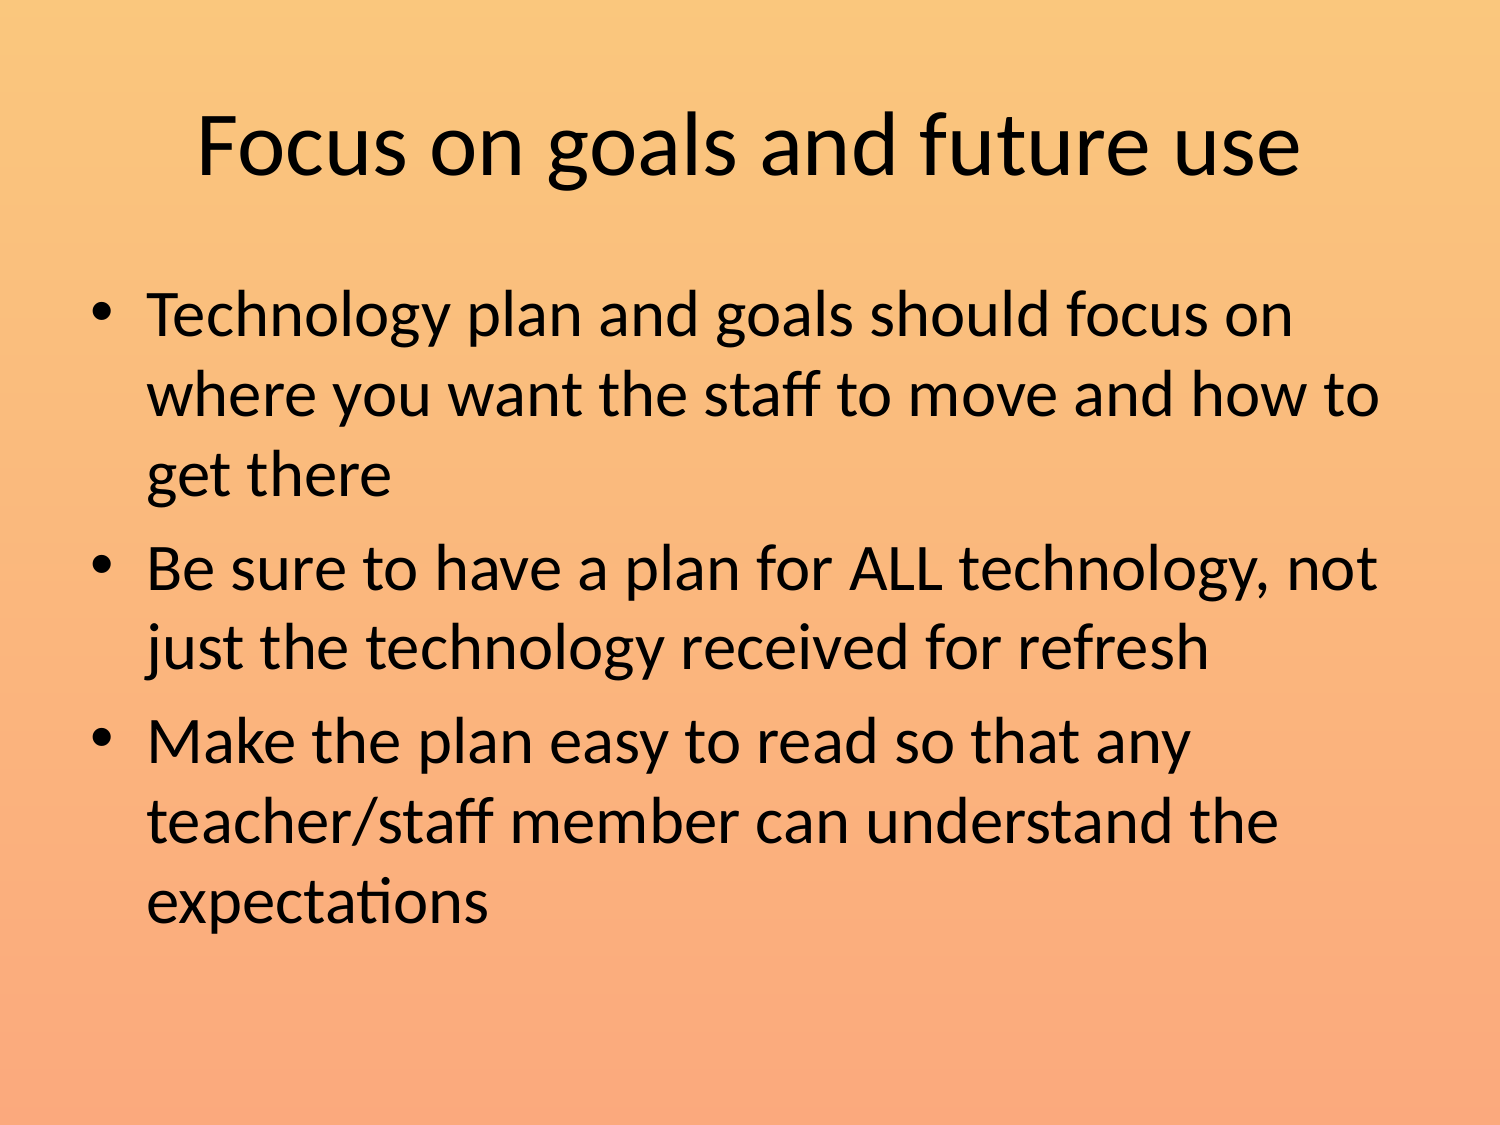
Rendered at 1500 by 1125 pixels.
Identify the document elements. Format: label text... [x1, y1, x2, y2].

title Focus on goals and future use [75, 45, 1425, 233]
list Technology plan and goals should focus on where you want the staff to move and how to get there Be sure to have a plan for ALL technology, not just the technology received for refresh Make the plan easy to read so that any teacher/staff member can understand the expectations [75, 262, 1425, 1005]
